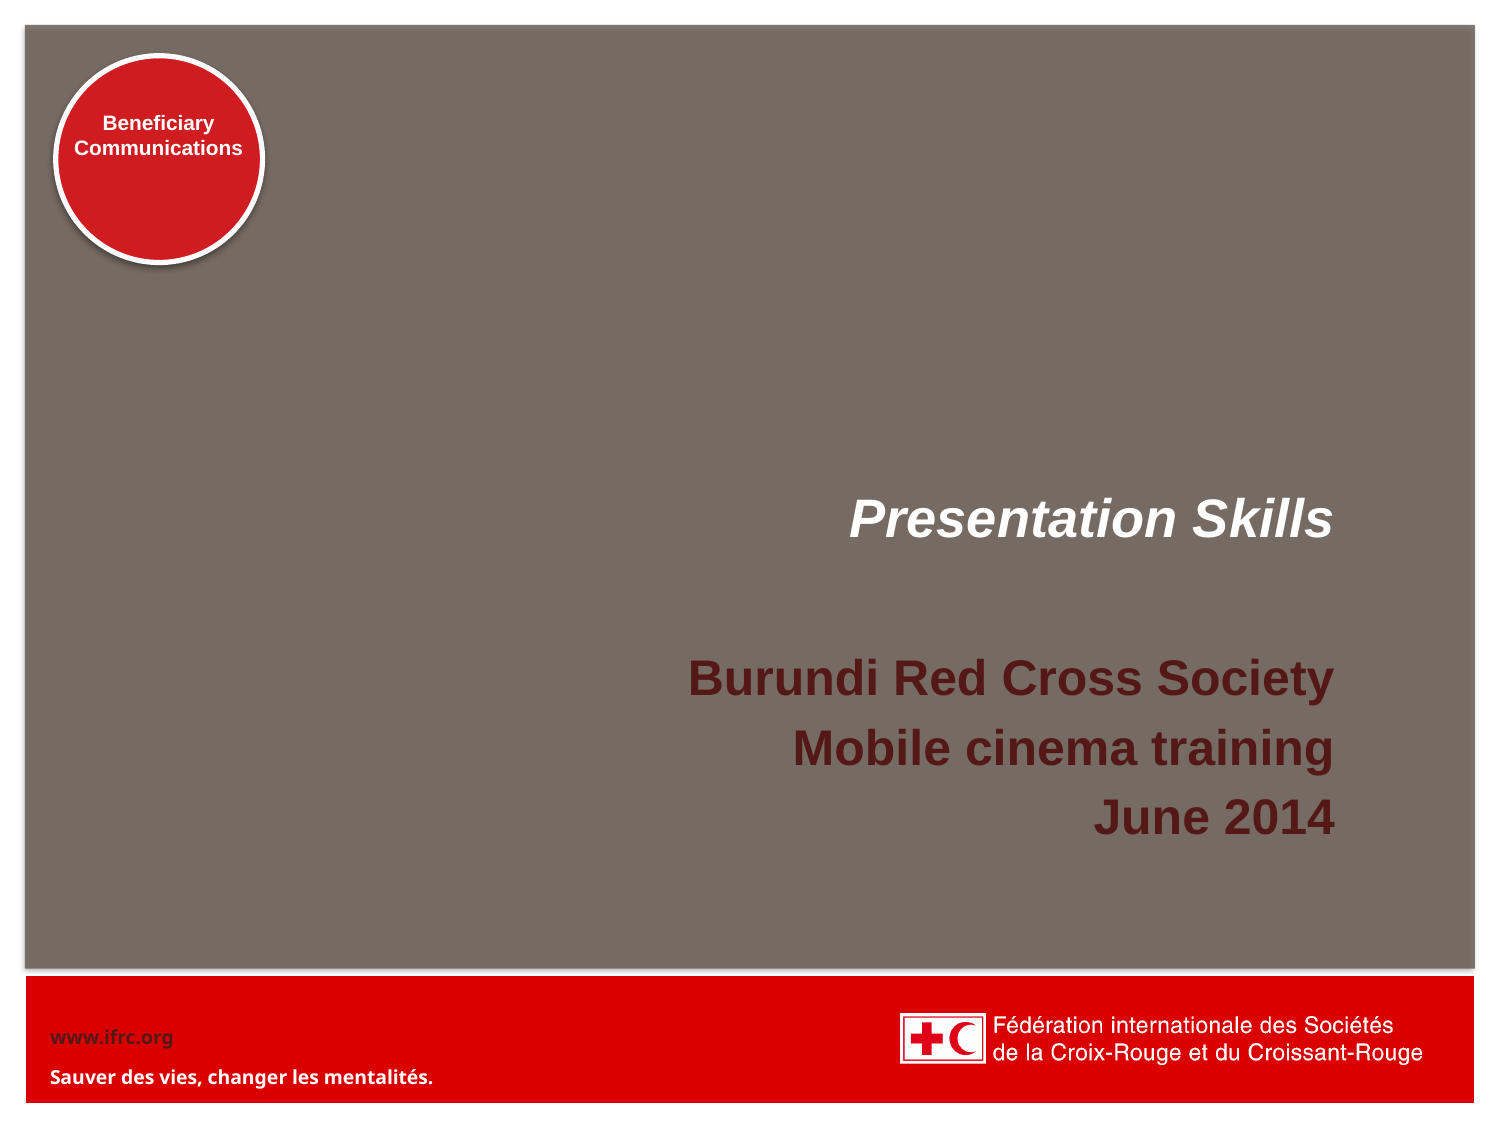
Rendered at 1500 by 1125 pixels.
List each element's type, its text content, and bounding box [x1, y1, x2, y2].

subtitle Burundi Red Cross Society Mobile cinema training June 2014 [111, 637, 1351, 926]
title Presentation Skills [123, 462, 1351, 569]
picture [900, 1013, 1422, 1065]
text_box [100, 125, 207, 186]
